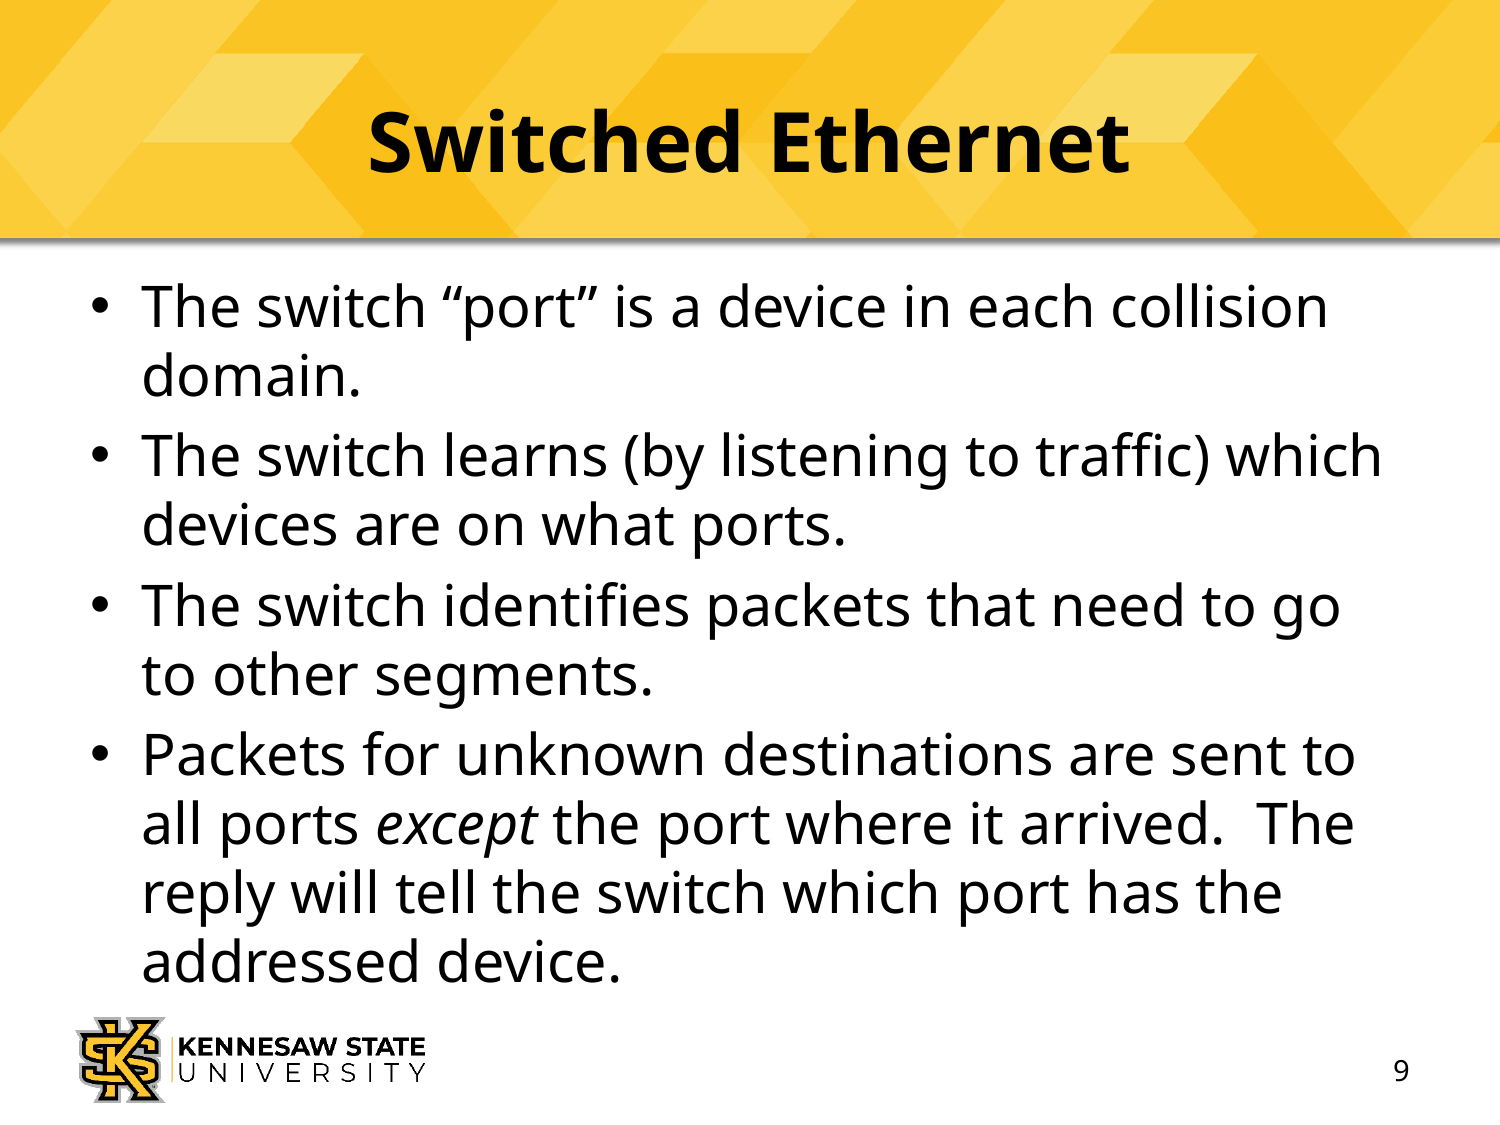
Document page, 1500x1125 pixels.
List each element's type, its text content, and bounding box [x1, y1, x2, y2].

list The switch “port” is a device in each collision domain. The switch learns (by listening to traffic) which devices are on what ports. The switch identifies packets that need to go to other segments. Packets for unknown destinations are sent to all ports except the port where it arrived. The reply will tell the switch which port has the addressed device. [75, 262, 1425, 1005]
slide_number 9 [1074, 1042, 1425, 1103]
picture [75, 1017, 425, 1103]
picture [0, 0, 1500, 251]
title Switched Ethernet [75, 45, 1425, 233]
